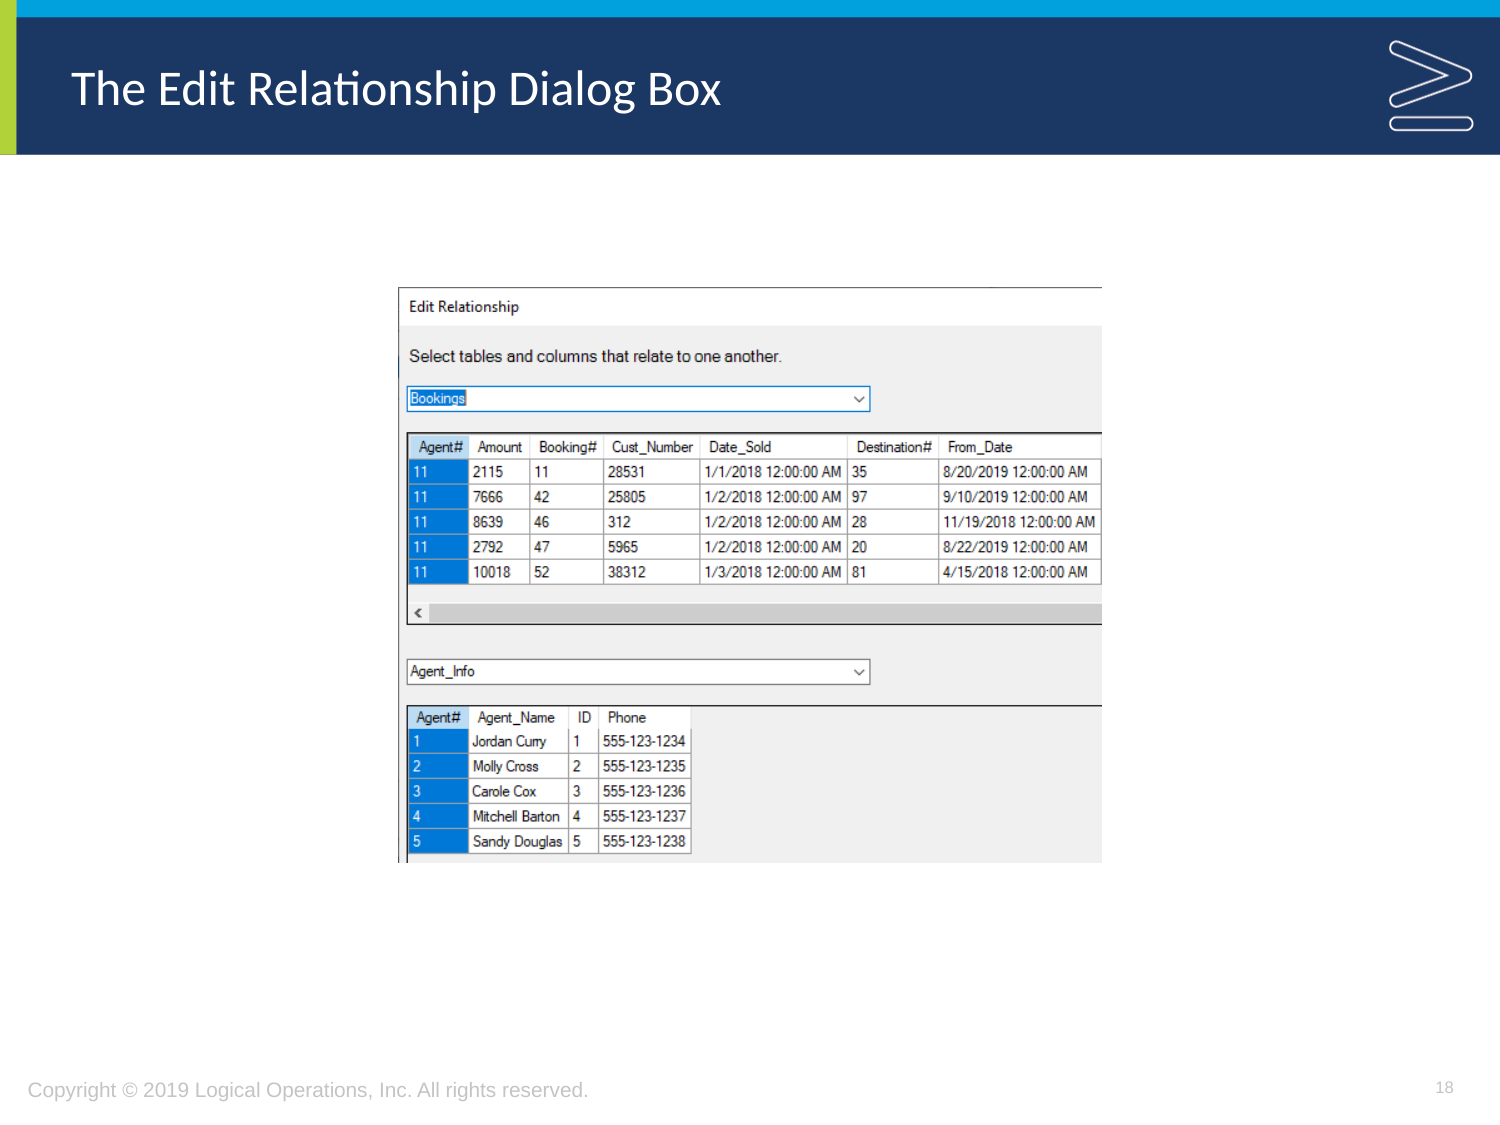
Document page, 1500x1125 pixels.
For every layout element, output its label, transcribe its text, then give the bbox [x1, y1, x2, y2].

title The Edit Relationship Dialog Box [56, 16, 1350, 155]
picture [1350, 18, 1500, 155]
picture [397, 287, 1103, 863]
picture [0, 0, 56, 155]
slide_number 18 [1118, 1057, 1469, 1118]
